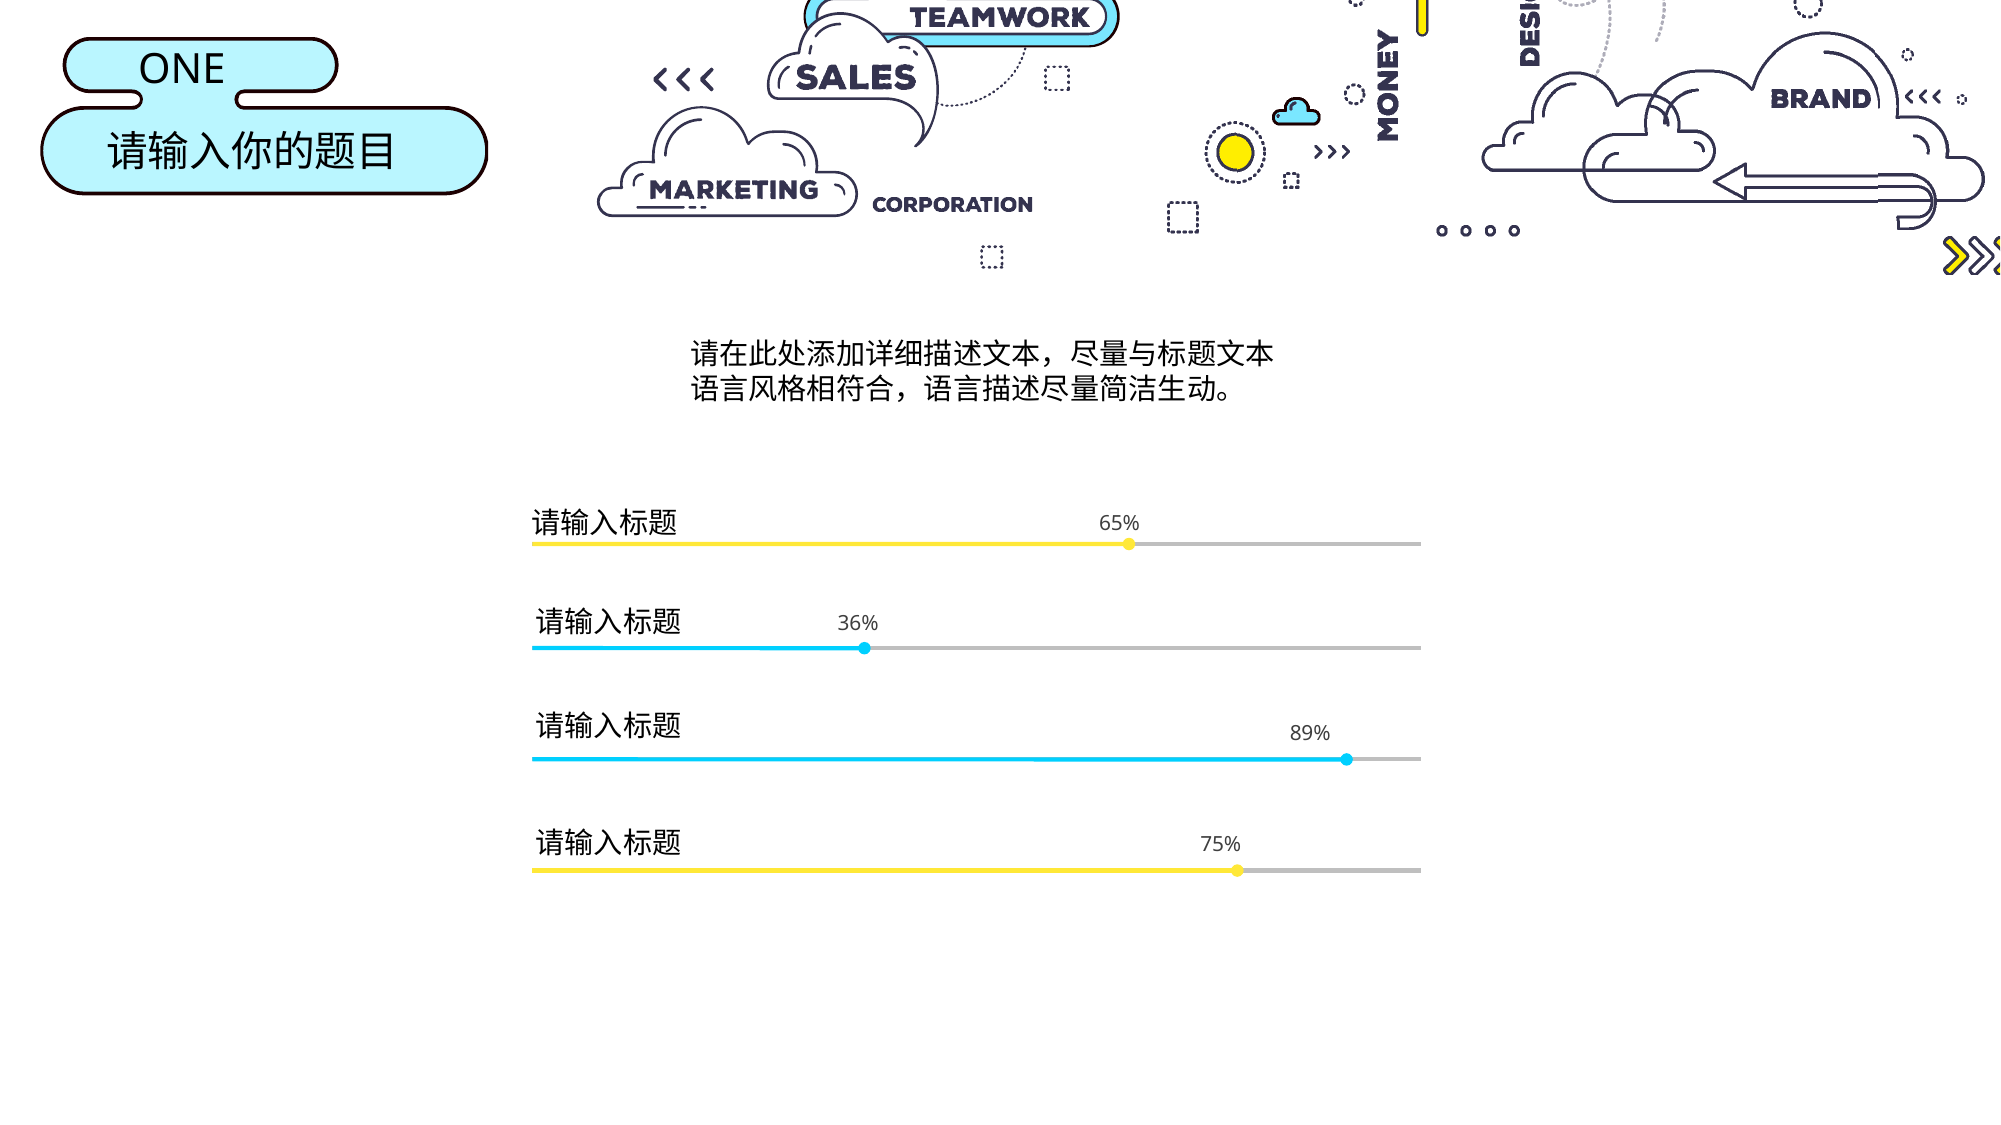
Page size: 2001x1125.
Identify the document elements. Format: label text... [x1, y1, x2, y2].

text_box [532, 642, 871, 655]
text_box 89% [1274, 712, 1346, 752]
text_box 请输入标题 [520, 595, 697, 646]
text_box [693, 542, 1136, 551]
text_box 请输入标题 [516, 496, 693, 547]
text_box 请输入标题 [520, 700, 697, 750]
text_box 75% [1185, 823, 1257, 864]
text_box 65% [1084, 502, 1155, 542]
text_box 36% [822, 602, 894, 642]
text_box 请在此处添加详细描述文本，尽量与标题文本语言风格相符合，语言描述尽量简洁生动。 [675, 328, 1311, 413]
text_box [532, 753, 1353, 766]
text_box 请输入标题 [520, 816, 697, 867]
text_box [532, 864, 1244, 877]
